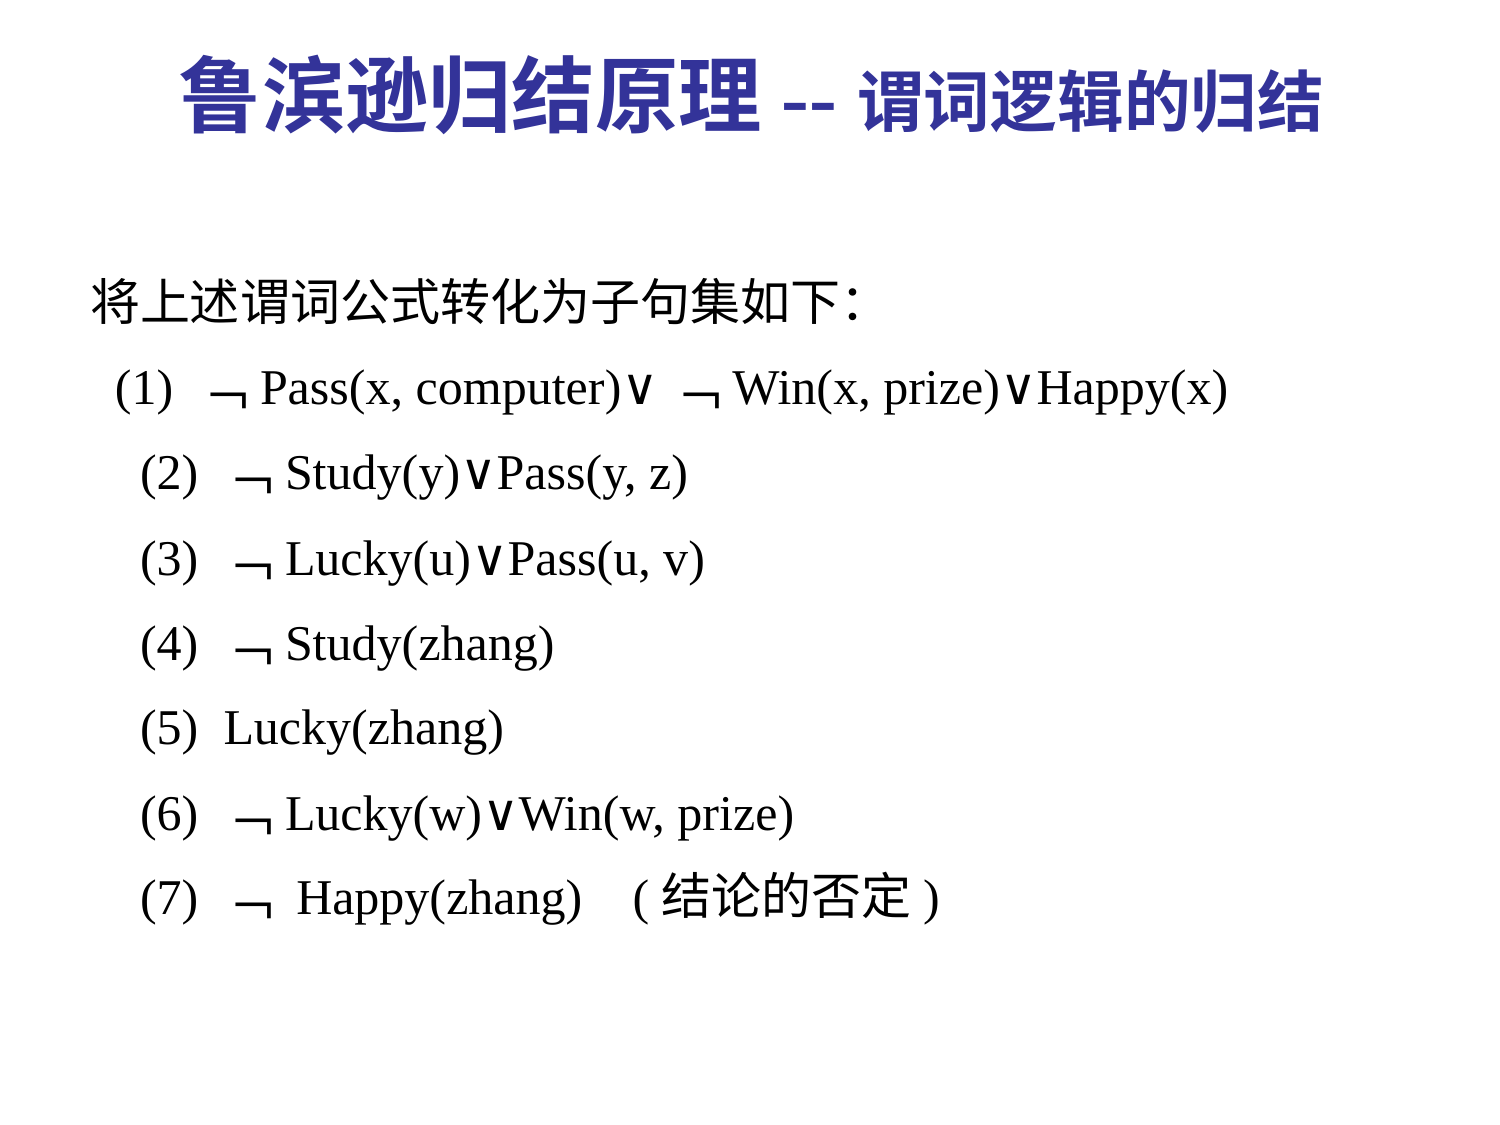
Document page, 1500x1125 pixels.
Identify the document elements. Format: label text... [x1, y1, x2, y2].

text_box 鲁滨逊归结原理--谓词逻辑的归结 [76, 19, 1427, 168]
list 将上述谓词公式转化为子句集如下： (1) ﹁Pass(x, computer)∨﹁Win(x, prize)∨Happy(x) (2) ﹁Study(y)∨Pass(y, z) (3) ﹁Lucky(u)∨Pass(u, v) (4) ﹁Study(zhang) (5) Lucky(zhang) (6) ﹁Lucky(w)∨Win(w, prize) (7) ﹁ Happy(zhang) (结论的否定) [75, 262, 1425, 1035]
